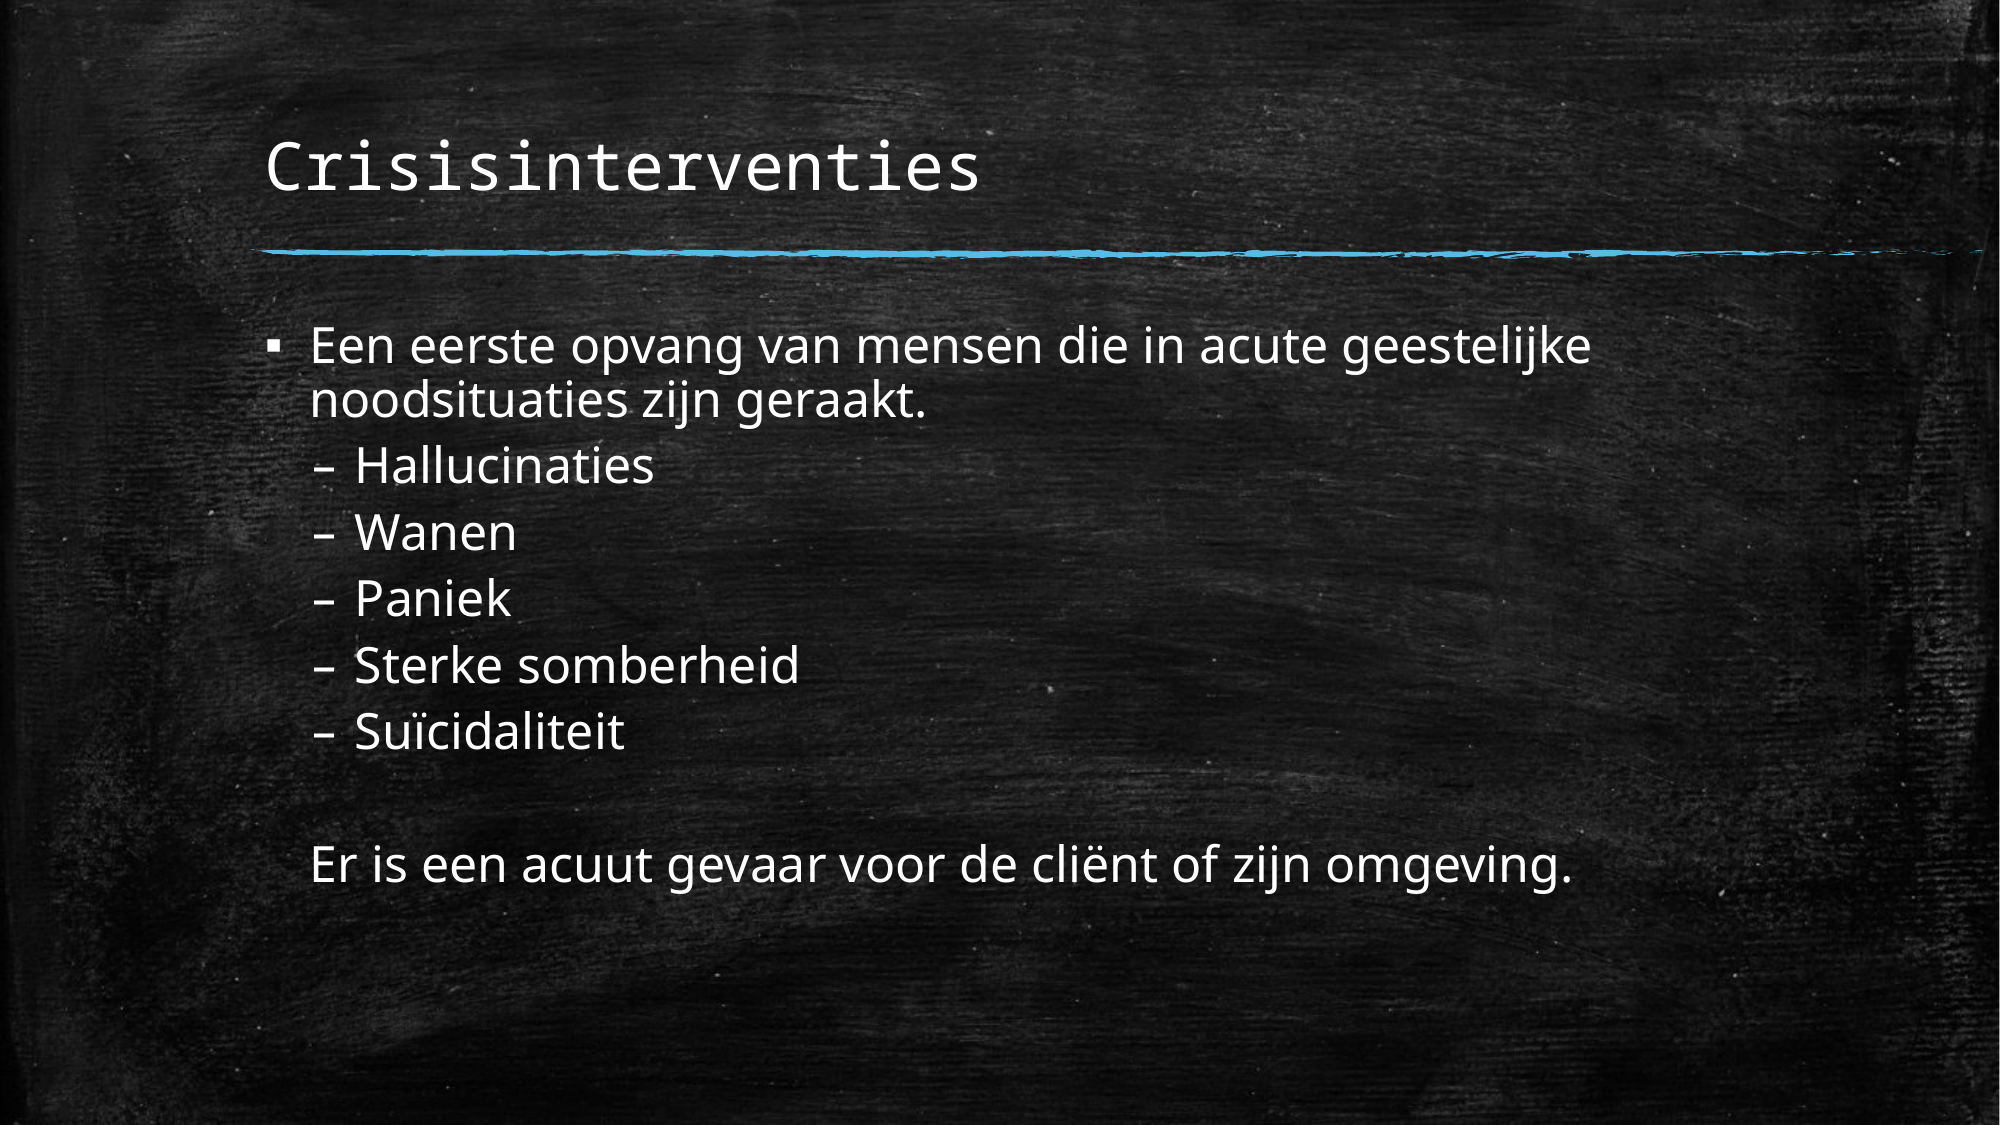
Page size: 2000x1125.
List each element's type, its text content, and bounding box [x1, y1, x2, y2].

list Een eerste opvang van mensen die in acute geestelijke noodsituaties zijn geraakt. Hallucinaties Wanen Paniek Sterke somberheid Suïcidaliteit Er is een acuut gevaar voor de cliënt of zijn omgeving. [249, 312, 1750, 1013]
title Crisisinterventies [249, 45, 1750, 213]
